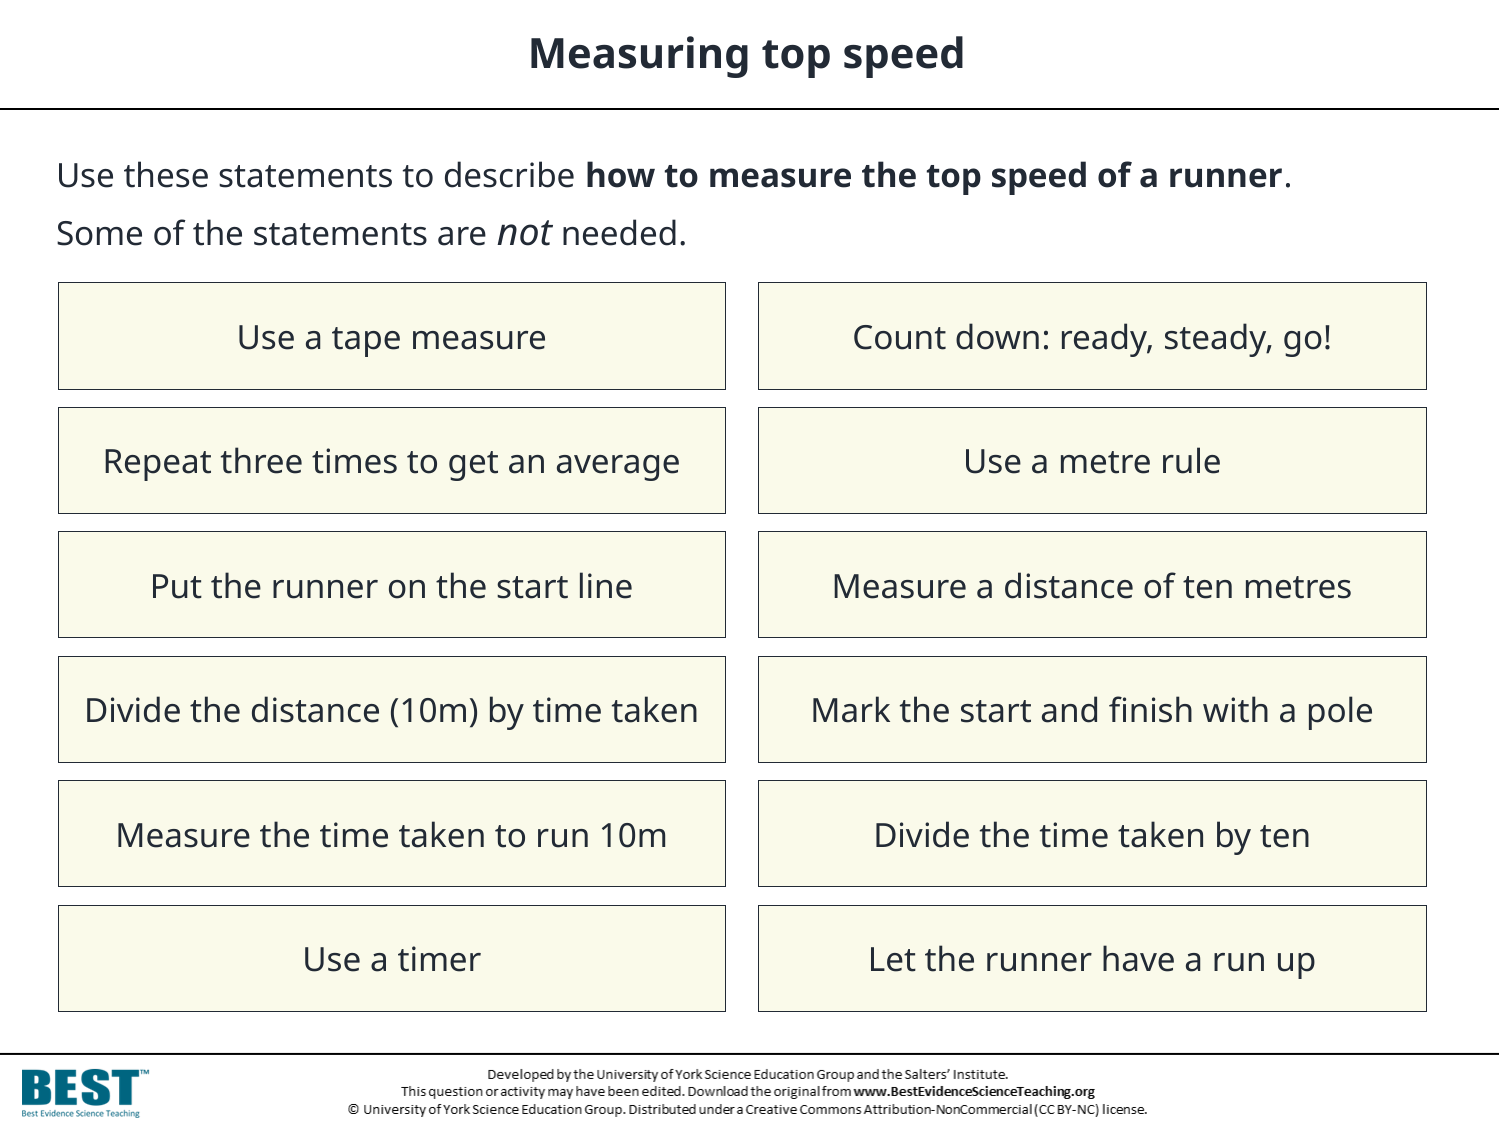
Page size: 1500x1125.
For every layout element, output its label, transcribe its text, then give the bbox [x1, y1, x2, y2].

text_box Measuring top speed [23, 4, 1471, 99]
picture [0, 108, 1500, 1125]
